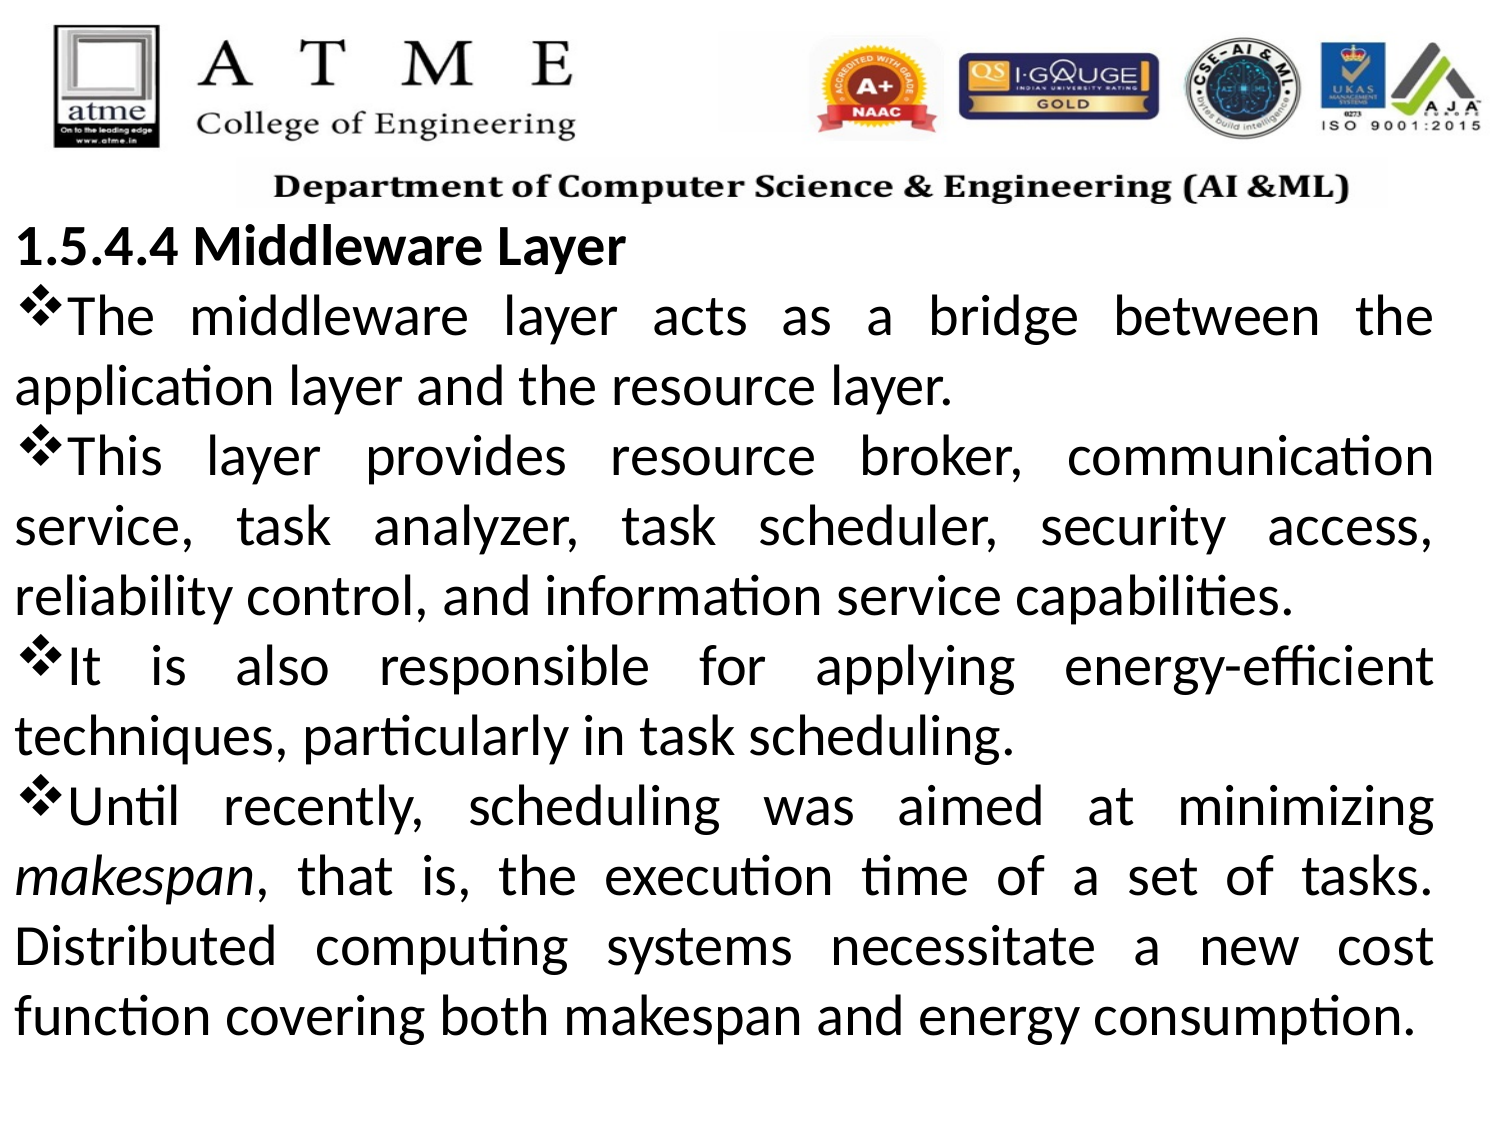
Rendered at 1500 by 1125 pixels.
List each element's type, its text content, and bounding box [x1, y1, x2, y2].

text_box 1.5.4.4 Middleware Layer The middleware layer acts as a bridge between the application layer and the resource layer. This layer provides resource broker, communication service, task analyzer, task scheduler, security access, reliability control, and information service capabilities. It is also responsible for applying energy-efficient techniques, particularly in task scheduling. Until recently, scheduling was aimed at minimizing makespan, that is, the execution time of a set of tasks. Distributed computing systems necessitate a new cost function covering both makespan and energy consumption. [0, 199, 1450, 1055]
picture [24, 0, 1500, 226]
